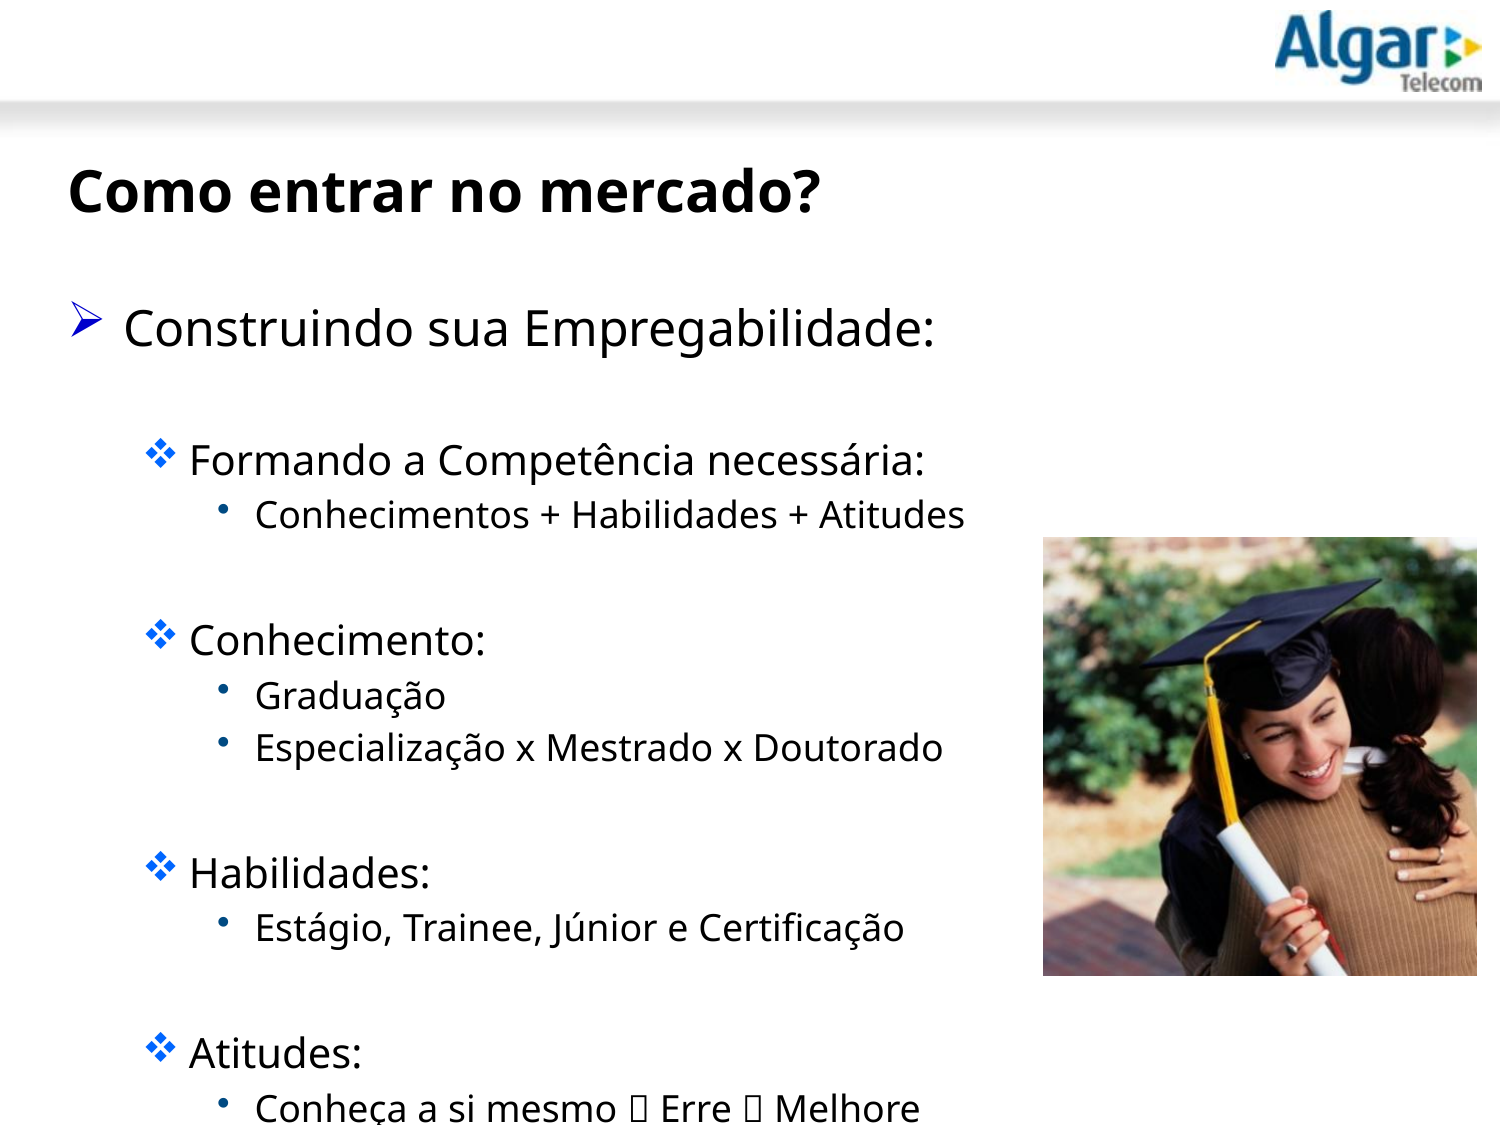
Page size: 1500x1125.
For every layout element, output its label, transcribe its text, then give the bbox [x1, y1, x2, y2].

picture [1275, 10, 1482, 92]
list Construindo sua Empregabilidade: Formando a Competência necessária: Conhecimentos + Habilidades + Atitudes Conhecimento: Graduação Especialização x Mestrado x Doutorado Habilidades: Estágio, Trainee, Júnior e Certificação Atitudes: Conheça a si mesmo  Erre  Melhore [52, 288, 1450, 1055]
picture [0, 95, 1500, 212]
picture [1042, 537, 1477, 976]
title Como entrar no mercado? [52, 106, 1450, 273]
